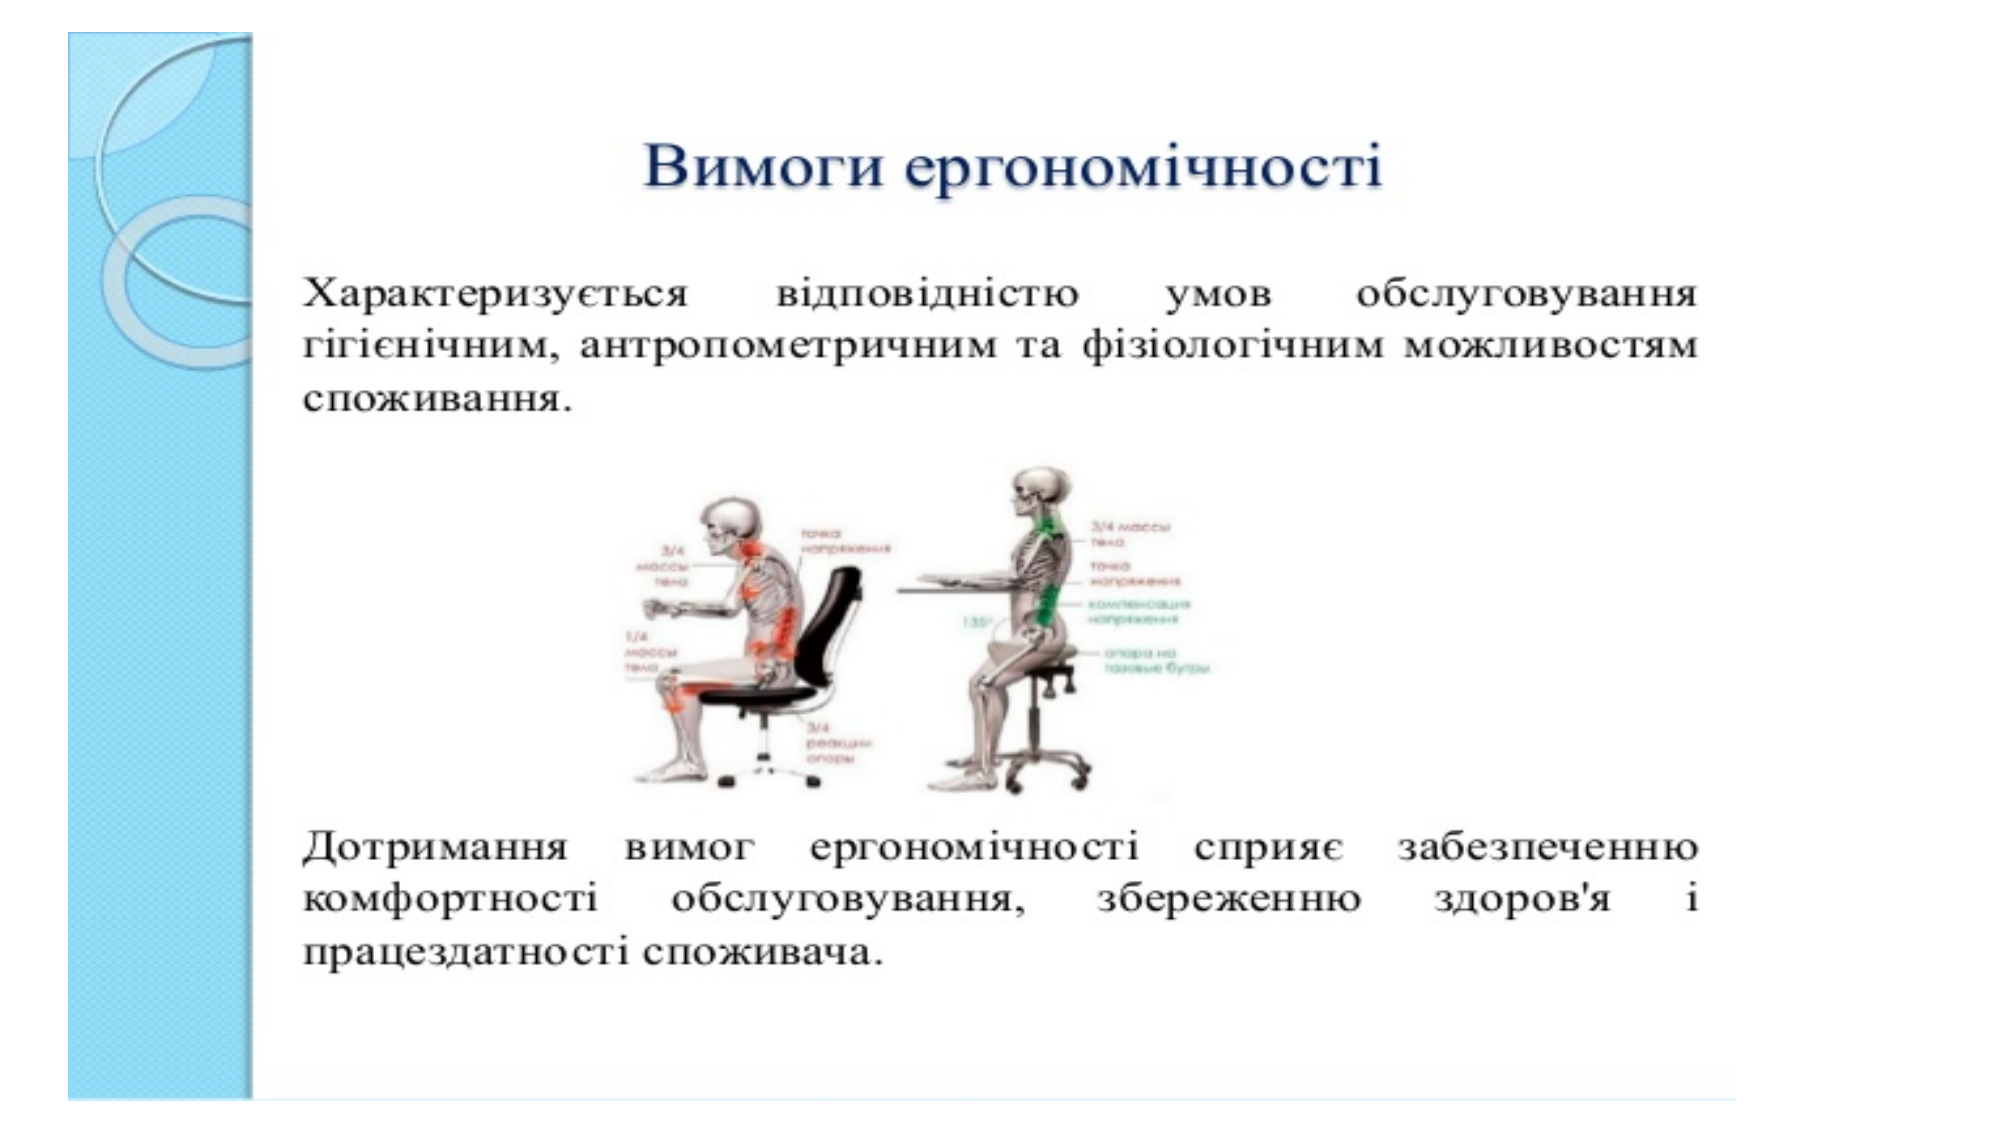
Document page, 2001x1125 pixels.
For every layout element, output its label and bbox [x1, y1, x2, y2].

picture [68, 32, 1736, 1101]
